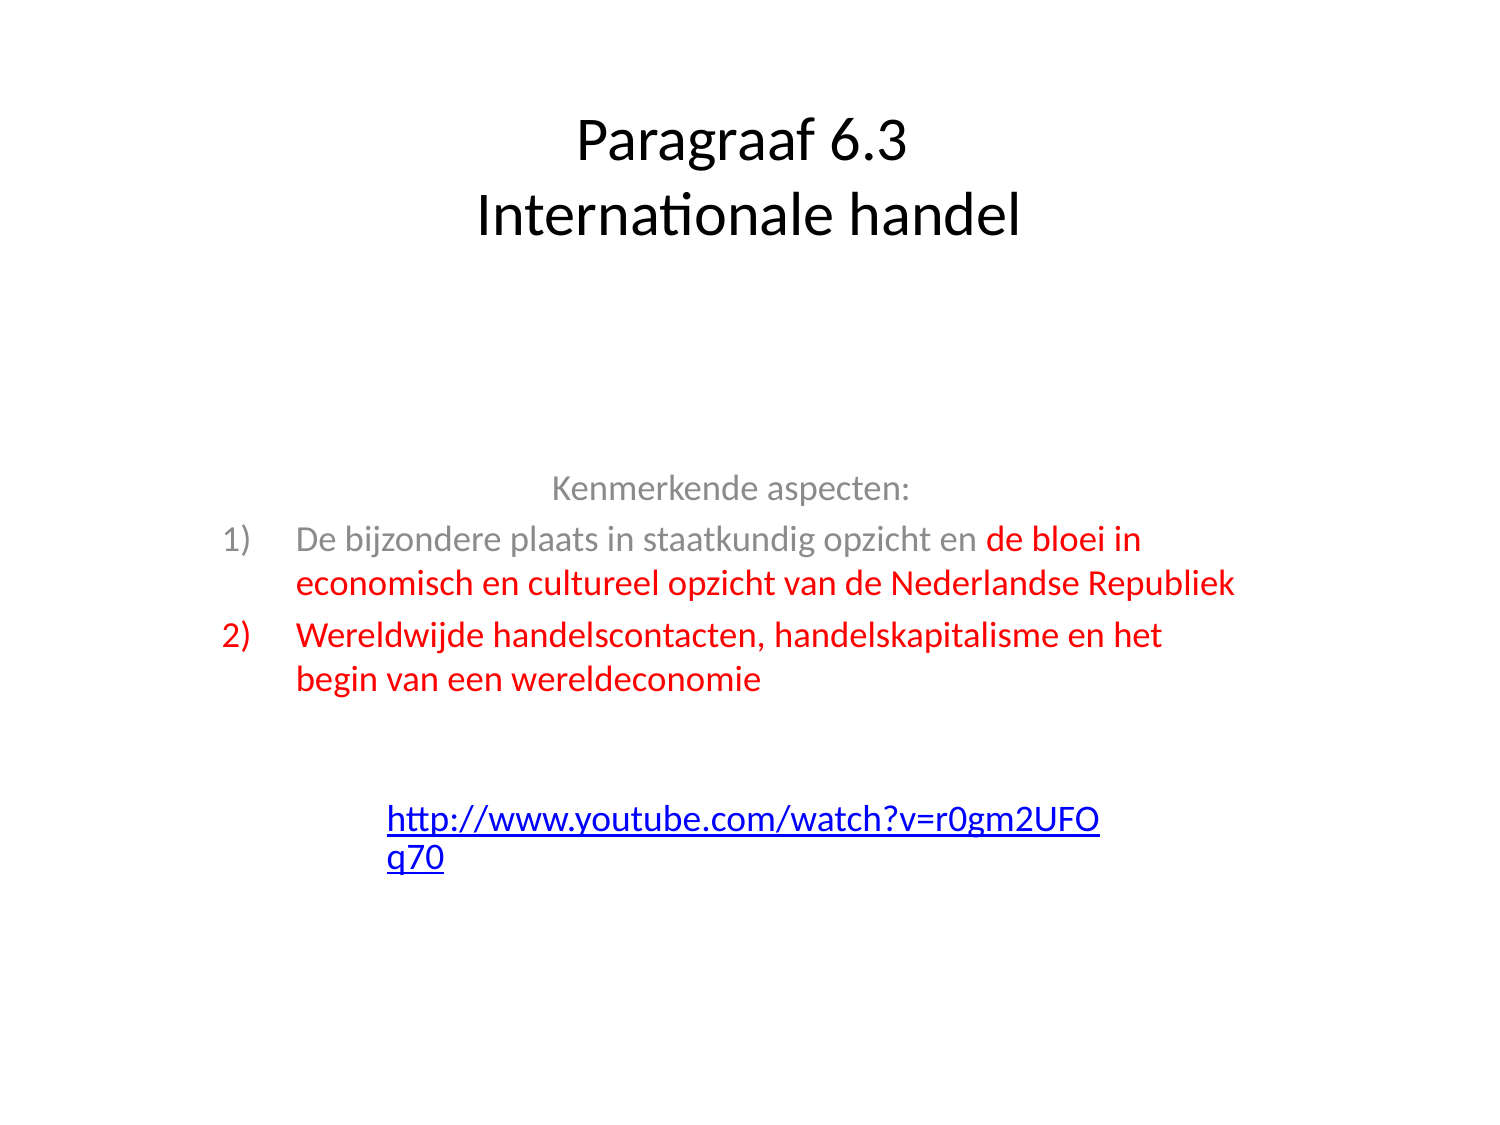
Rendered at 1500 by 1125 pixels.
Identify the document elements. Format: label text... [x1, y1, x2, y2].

title Paragraaf 6.3 Internationale handel [112, 90, 1388, 332]
text_box http://www.youtube.com/watch?v=r0gm2UFOq70 [371, 786, 1122, 847]
subtitle Kenmerkende aspecten: De bijzondere plaats in staatkundig opzicht en de bloei in economisch en cultureel opzicht van de Nederlandse Republiek Wereldwijde handelscontacten, handelskapitalisme en het begin van een wereldeconomie [206, 456, 1257, 744]
